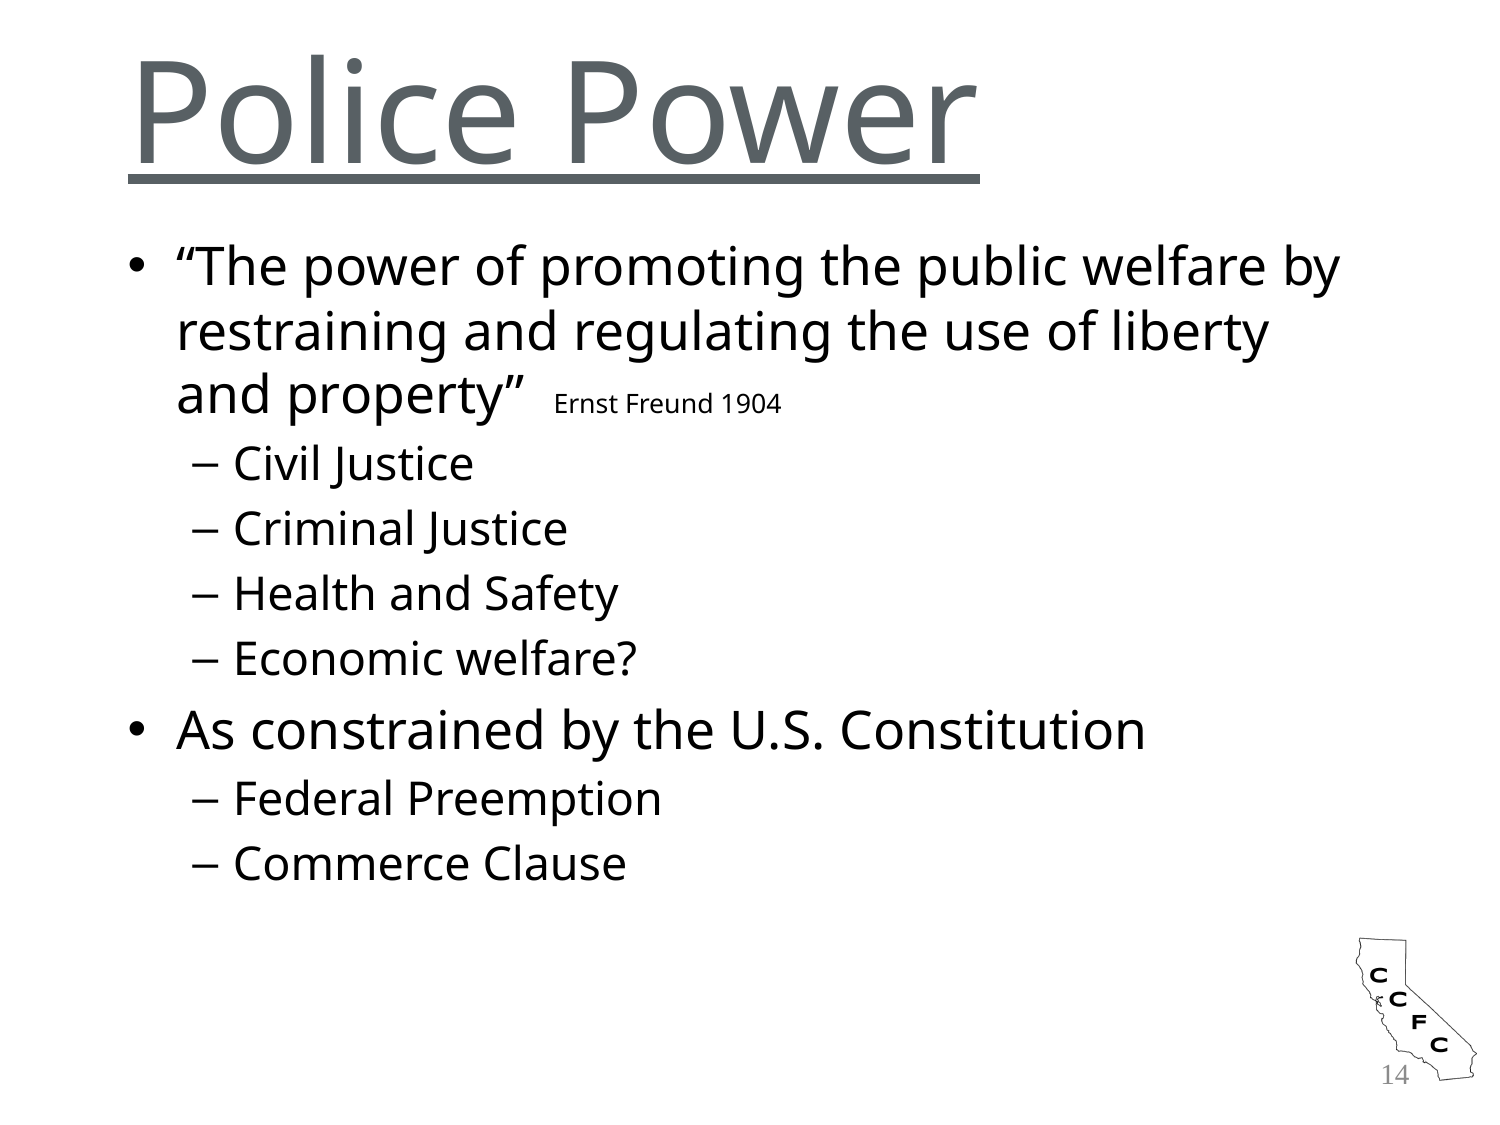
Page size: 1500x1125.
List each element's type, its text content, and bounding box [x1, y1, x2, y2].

picture [1350, 934, 1480, 1085]
slide_number 14 [1074, 1042, 1425, 1103]
list “The power of promoting the public welfare by restraining and regulating the use of liberty and property” Ernst Freund 1904 Civil Justice Criminal Justice Health and Safety Economic welfare? As constrained by the U.S. Constitution Federal Preemption Commerce Clause [112, 224, 1388, 900]
title Police Power [112, 12, 1388, 200]
